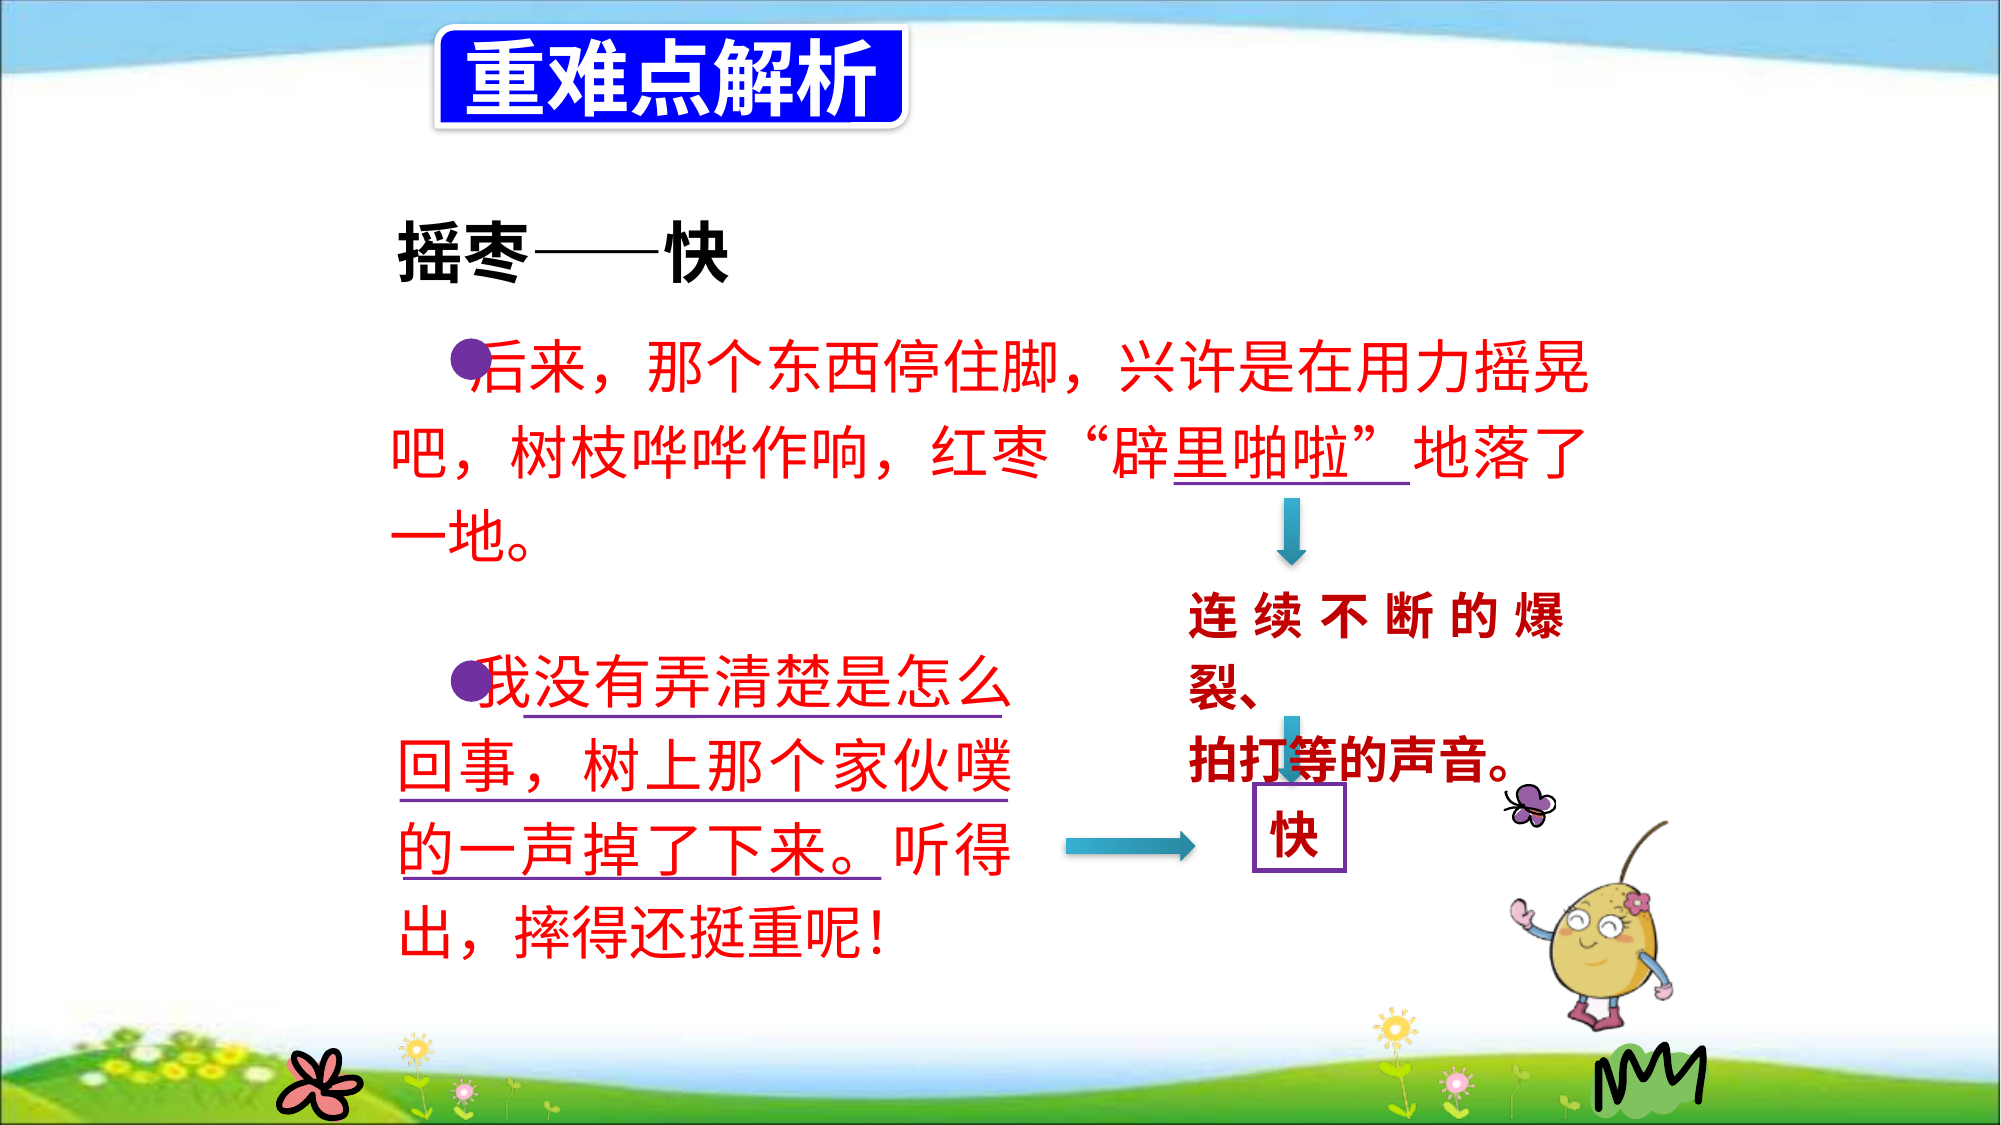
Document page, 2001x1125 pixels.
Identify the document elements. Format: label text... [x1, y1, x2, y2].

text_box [1498, 783, 1677, 1037]
text_box 连续不断的爆裂、 拍打等的声音。 [1173, 590, 1580, 797]
text_box 快 [1254, 797, 1345, 871]
text_box 摇枣——快 [382, 203, 1010, 297]
text_box [1065, 831, 1196, 861]
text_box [381, 623, 1029, 978]
picture [0, 0, 2001, 1125]
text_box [374, 298, 1606, 581]
text_box 重难点解析 [434, 24, 909, 129]
